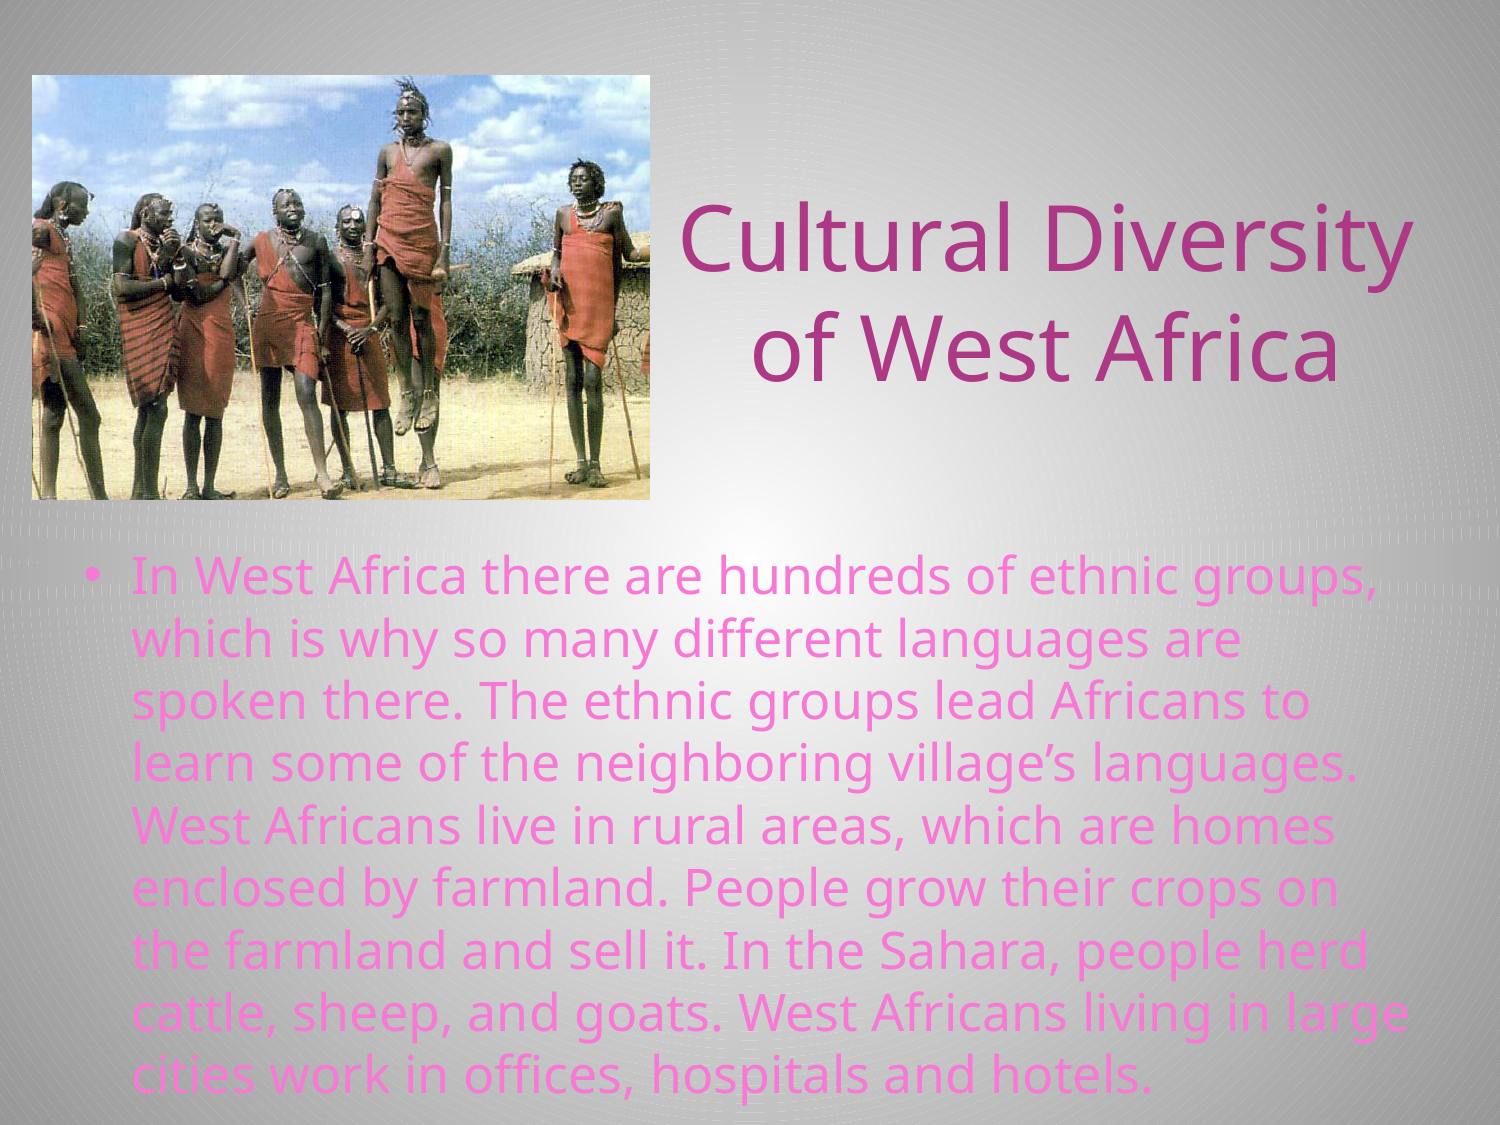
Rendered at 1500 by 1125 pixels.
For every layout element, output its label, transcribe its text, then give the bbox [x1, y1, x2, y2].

picture [32, 74, 650, 501]
title Cultural Diversity of West Africa [649, 45, 1443, 535]
list In West Africa there are hundreds of ethnic groups, which is why so many different languages are spoken there. The ethnic groups lead Africans to learn some of the neighboring village’s languages. West Africans live in rural areas, which are homes enclosed by farmland. People grow their crops on the farmland and sell it. In the Sahara, people herd cattle, sheep, and goats. West Africans living in large cities work in offices, hospitals and hotels. [68, 535, 1443, 1125]
